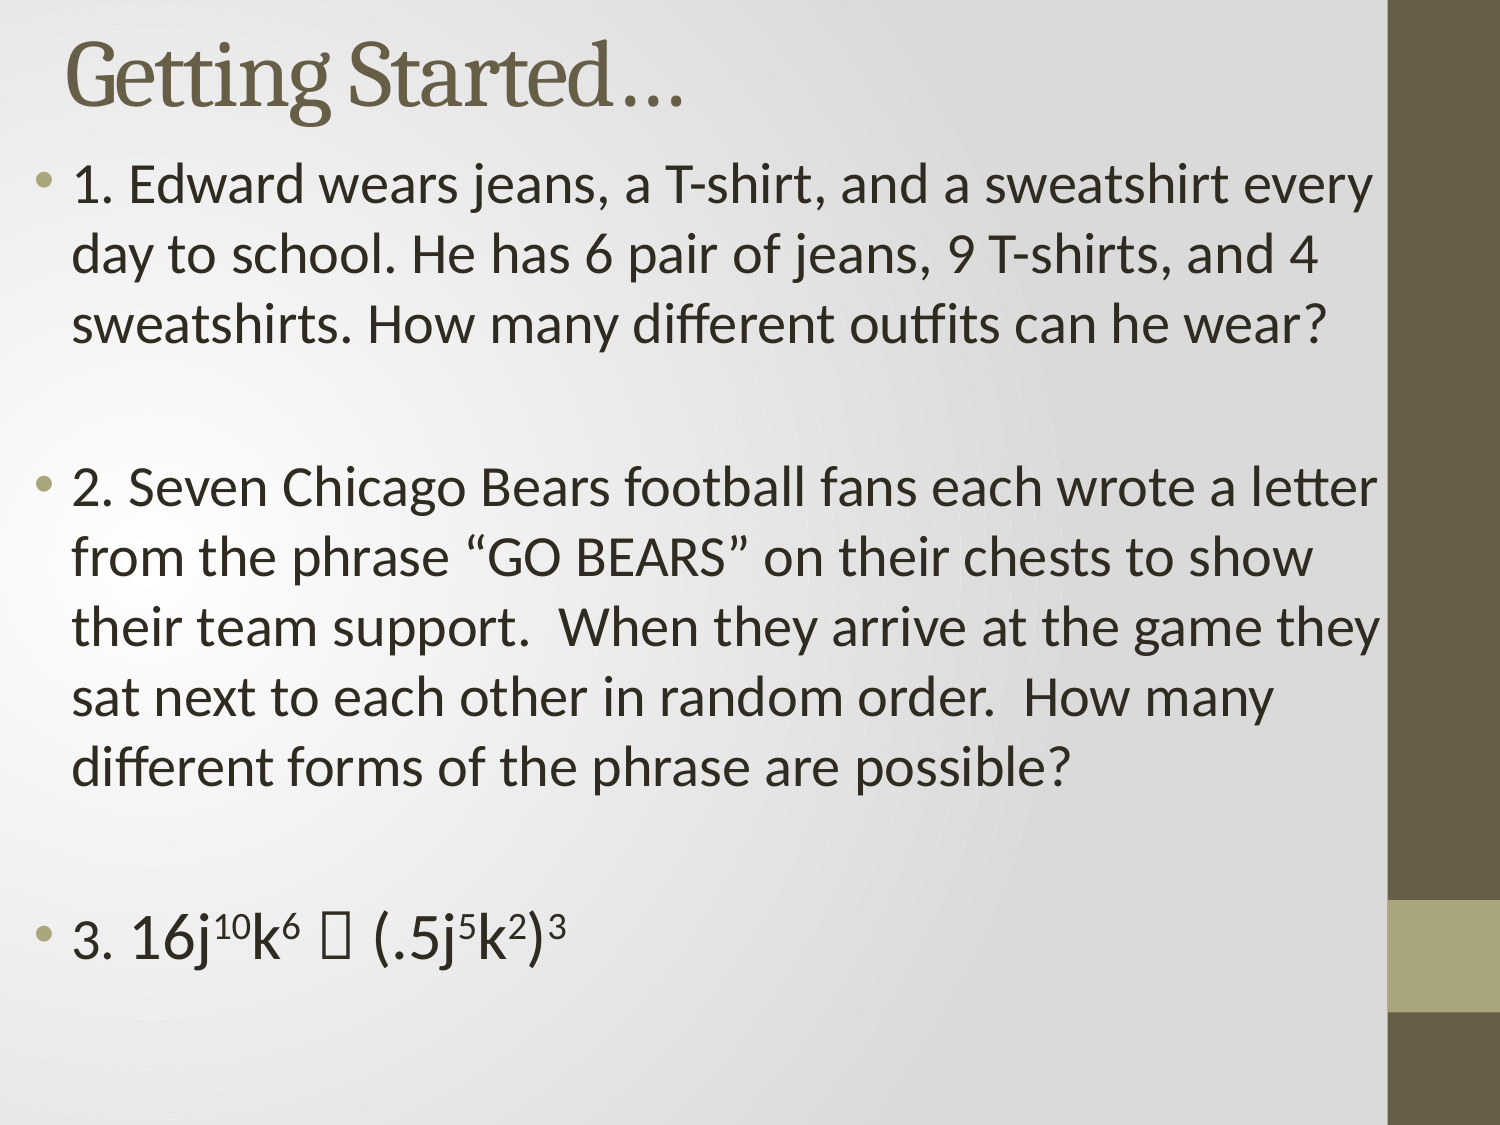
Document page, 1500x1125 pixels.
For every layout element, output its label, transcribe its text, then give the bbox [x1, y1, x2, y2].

title Getting Started… [50, 0, 1301, 137]
list 1. Edward wears jeans, a T-shirt, and a sweatshirt every day to school. He has 6 pair of jeans, 9 T-shirts, and 4 sweatshirts. How many different outfits can he wear? 2. Seven Chicago Bears football fans each wrote a letter from the phrase “GO BEARS” on their chests to show their team support. When they arrive at the game they sat next to each other in random order. How many different forms of the phrase are possible? 3. 16j10k6  (.5j5k2)3 [0, 137, 1406, 1050]
